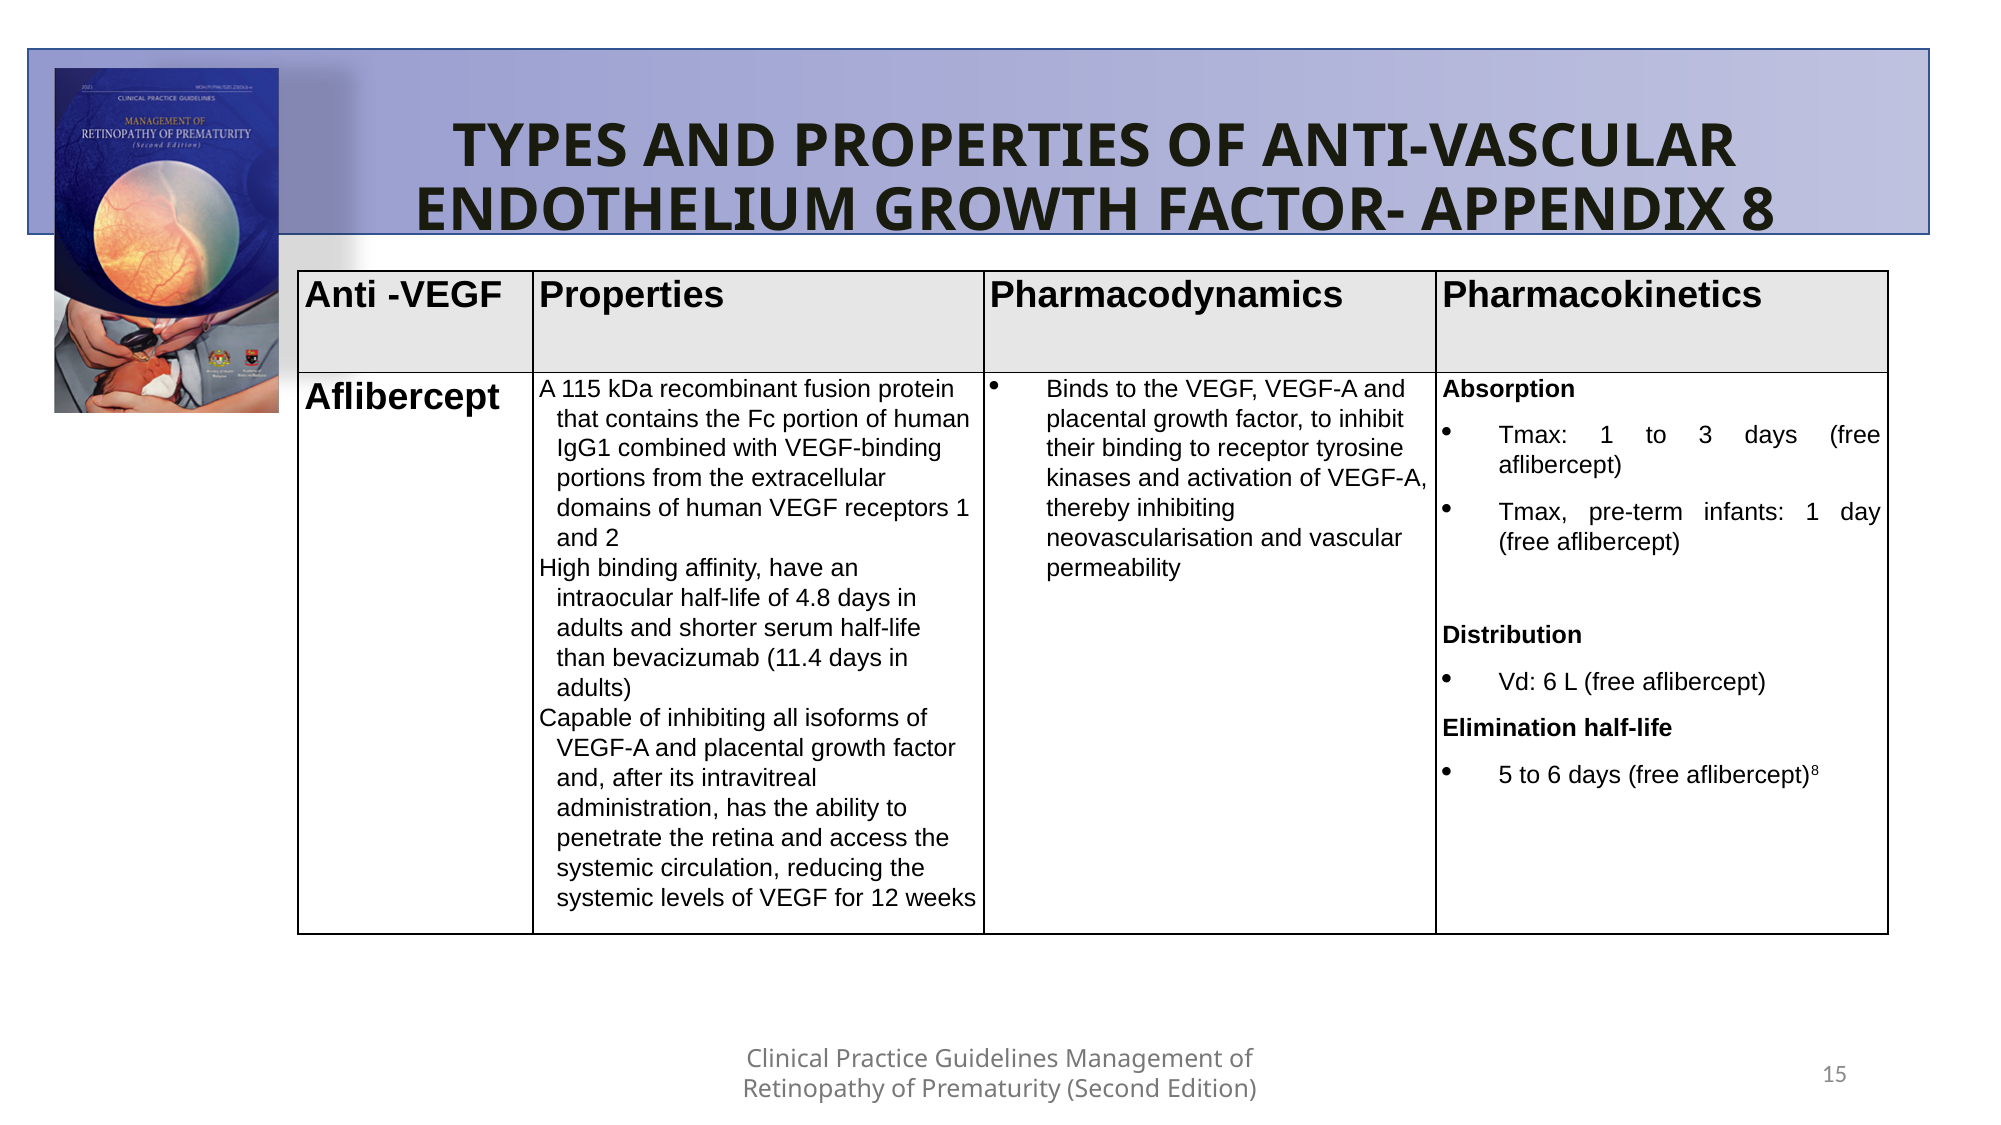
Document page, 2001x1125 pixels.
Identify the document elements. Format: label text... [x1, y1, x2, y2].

table_cell Absorption Tmax: 1 to 3 days (free aflibercept) Tmax, pre-term infants: 1 day (free aflibercept) Distribution Vd: 6 L (free aflibercept) Elimination half-life 5 to 6 days (free aflibercept)8 [1437, 373, 1887, 933]
text_box [386, 48, 1930, 235]
slide_number 15 [1412, 1042, 1863, 1103]
table_cell A 115 kDa recombinant fusion protein that contains the Fc portion of human IgG1 combined with VEGF-binding portions from the extracellular domains of human VEGF receptors 1 and 2 High binding affinity, have an intraocular half-life of 4.8 days in adults and shorter serum half-life than bevacizumab (11.4 days in adults) Capable of inhibiting all isoforms of VEGF-A and placental growth factor and, after its intravitreal administration, has the ability to penetrate the retina and access the systemic circulation, reducing the systemic levels of VEGF for 12 weeks [534, 373, 983, 933]
table_cell Binds to the VEGF, VEGF-A and placental growth factor, to inhibit their binding to receptor tyrosine kinases and activation of VEGF-A, thereby inhibiting neovascularisation and vascular permeability [985, 373, 1435, 933]
table_header Pharmacodynamics [985, 272, 1435, 372]
table_cell Aflibercept [299, 373, 532, 933]
picture [54, 37, 386, 413]
table_header Anti -VEGF [386, 272, 532, 372]
title TYPES AND PROPERTIES OF ANTI-VASCULAR ENDOTHELIUM GROWTH FACTOR- APPENDIX 8 [386, 107, 1909, 251]
table_header Pharmacokinetics [1437, 272, 1887, 372]
footer Clinical Practice Guidelines Management of Retinopathy of Prematurity (Second Edition) [662, 1042, 1338, 1103]
table_header Properties [534, 272, 983, 372]
text_box [27, 48, 54, 235]
